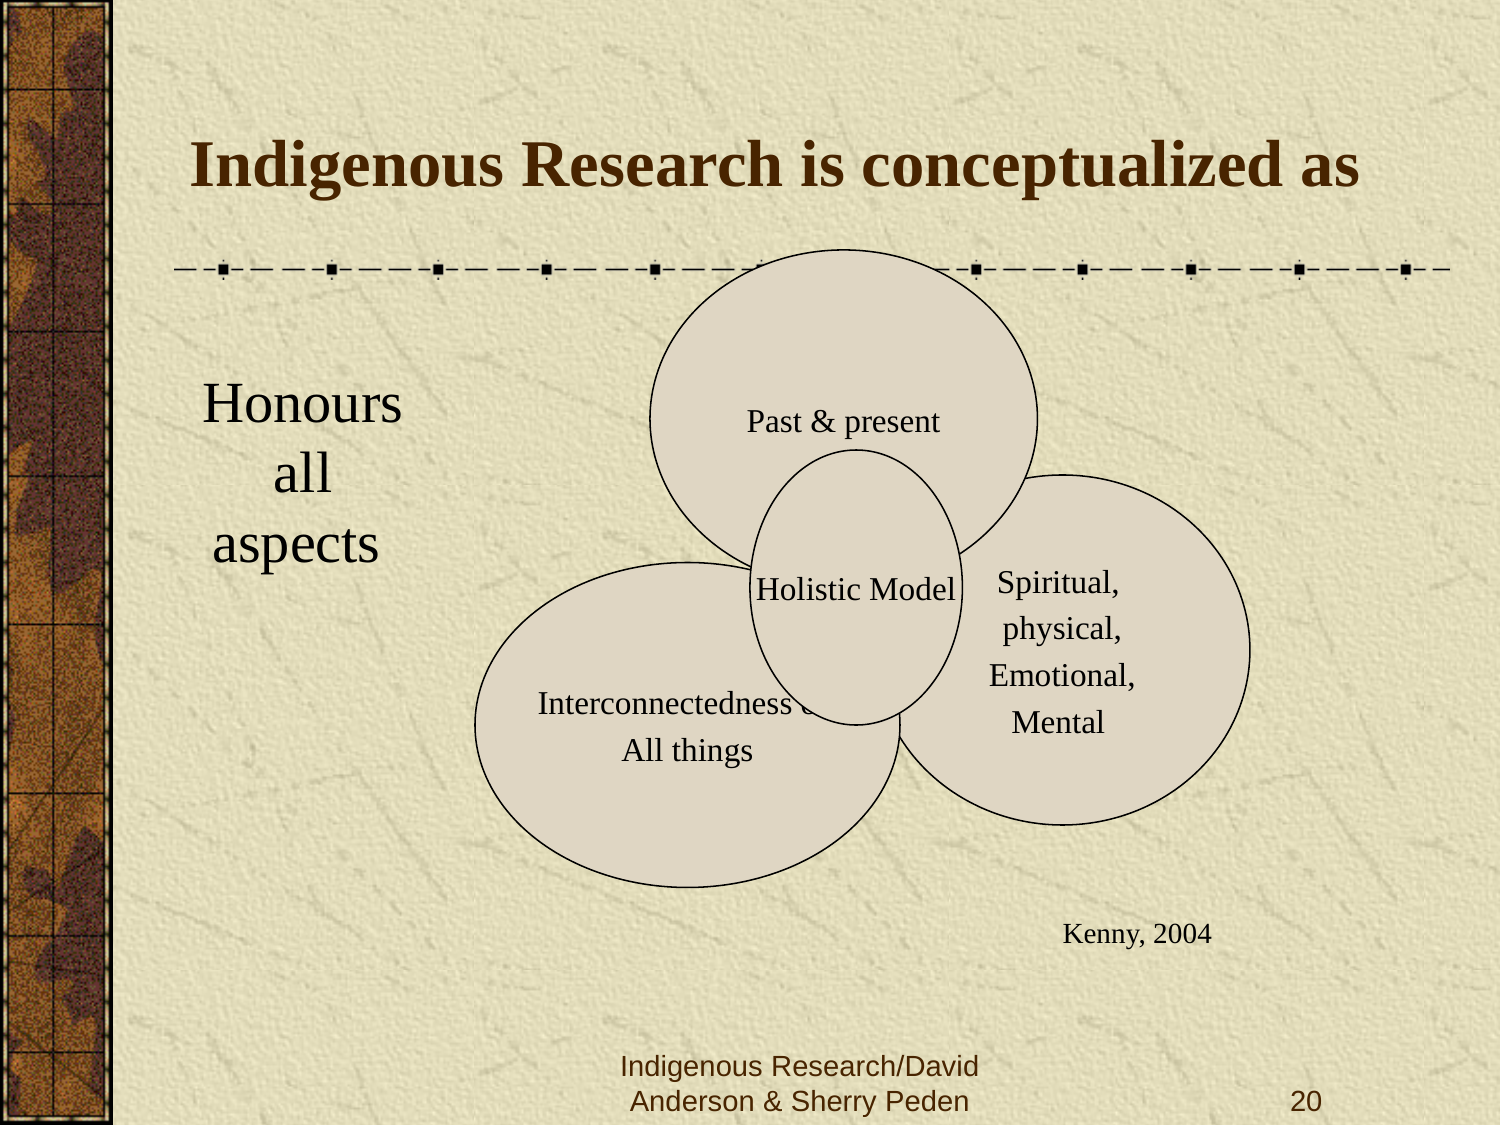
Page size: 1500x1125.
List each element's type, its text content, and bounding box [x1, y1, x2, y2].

title Indigenous Research is conceptualized as [174, 62, 1451, 213]
text_box Kenny, 2004 [912, 906, 1363, 957]
footer Indigenous Research/David Anderson & Sherry Peden [562, 1049, 1038, 1125]
text_box Holistic Model [749, 450, 963, 726]
text_box Interconnectedness of All things [474, 562, 901, 888]
picture [0, 0, 1500, 1125]
text_box Spiritual, physical, Emotional, Mental [900, 474, 1250, 826]
text_box Past & present [649, 249, 1038, 567]
slide_number 20 [1149, 1049, 1463, 1125]
text_box Honours all aspects [174, 356, 431, 582]
